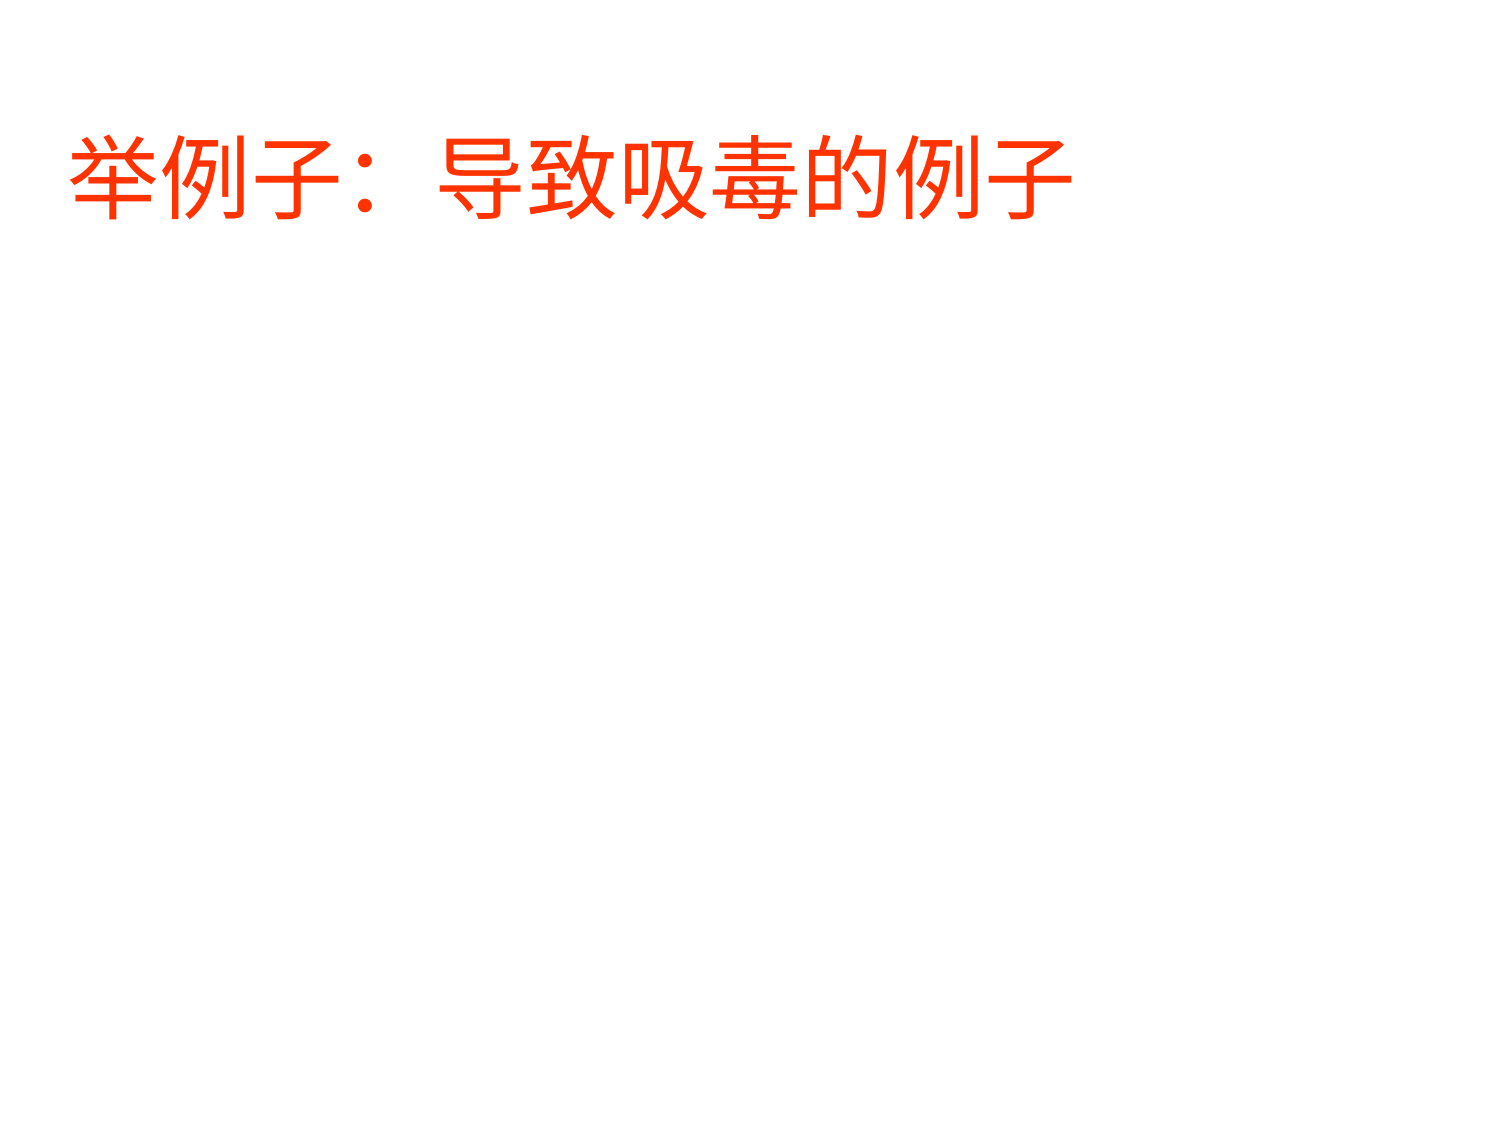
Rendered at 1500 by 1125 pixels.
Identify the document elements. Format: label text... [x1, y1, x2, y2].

text_box 举例子：导致吸毒的例子 [53, 113, 1376, 239]
